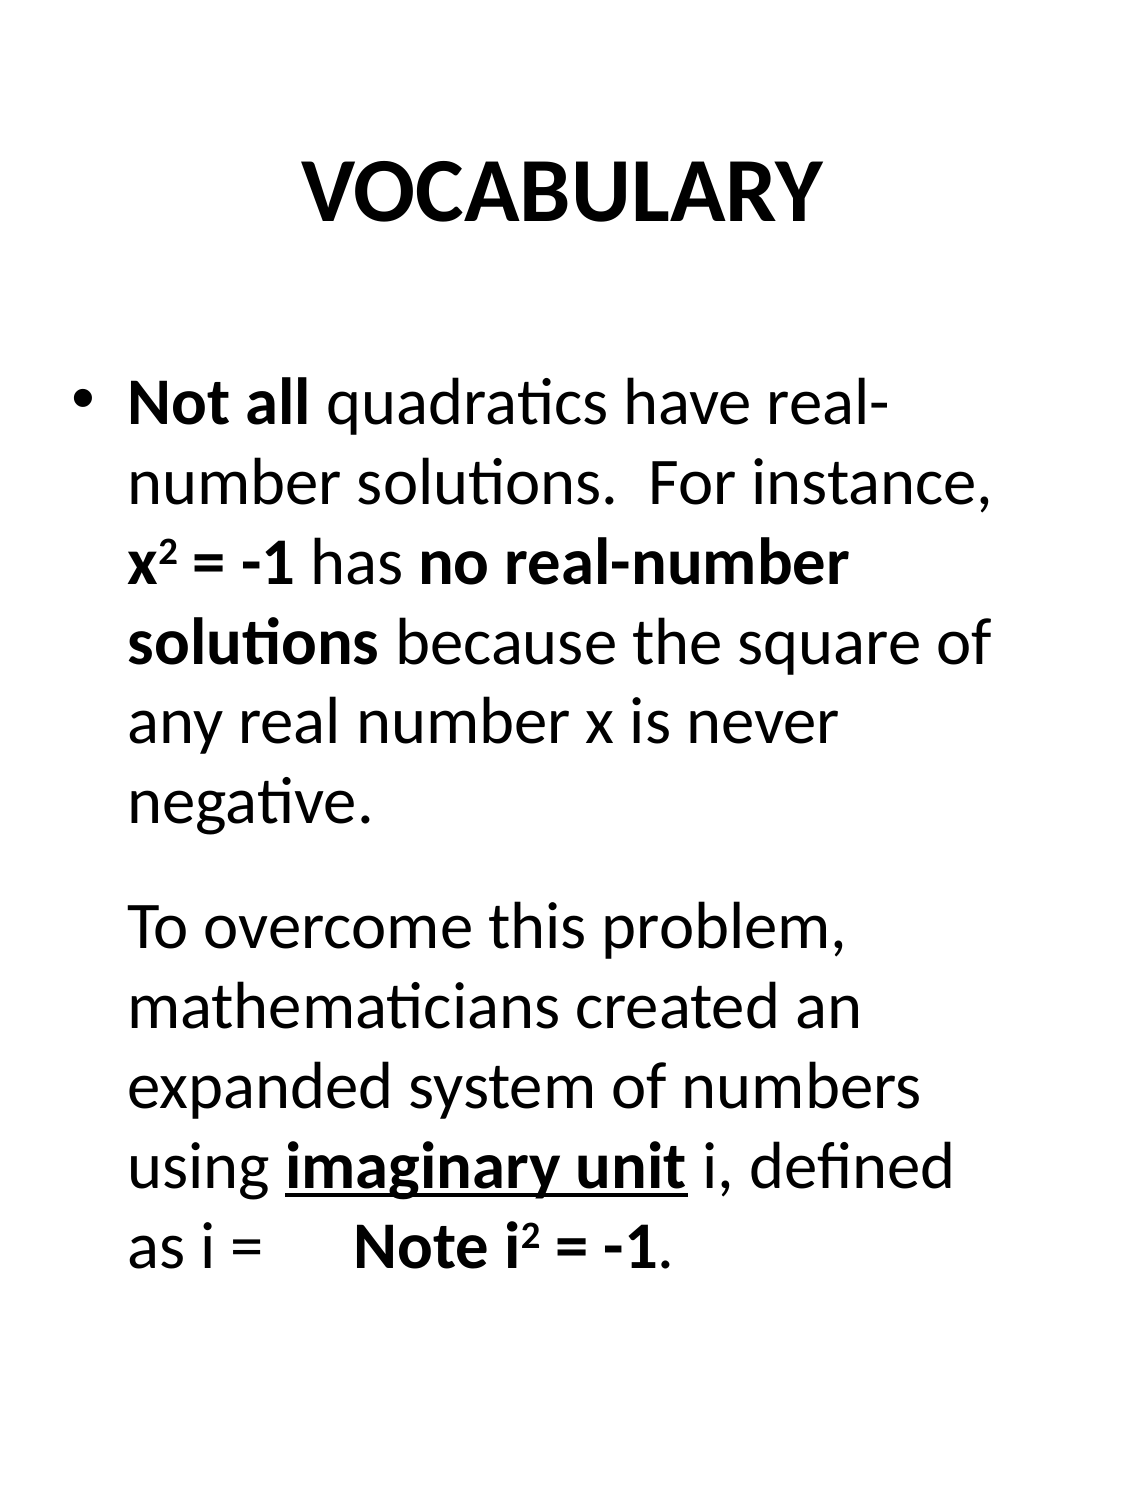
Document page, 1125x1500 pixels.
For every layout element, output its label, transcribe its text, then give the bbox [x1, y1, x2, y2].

title VOCABULARY [56, 60, 1069, 310]
list Not all quadratics have real-number solutions. For instance, x2 = -1 has no real-number solutions because the square of any real number x is never negative. [56, 350, 1069, 850]
